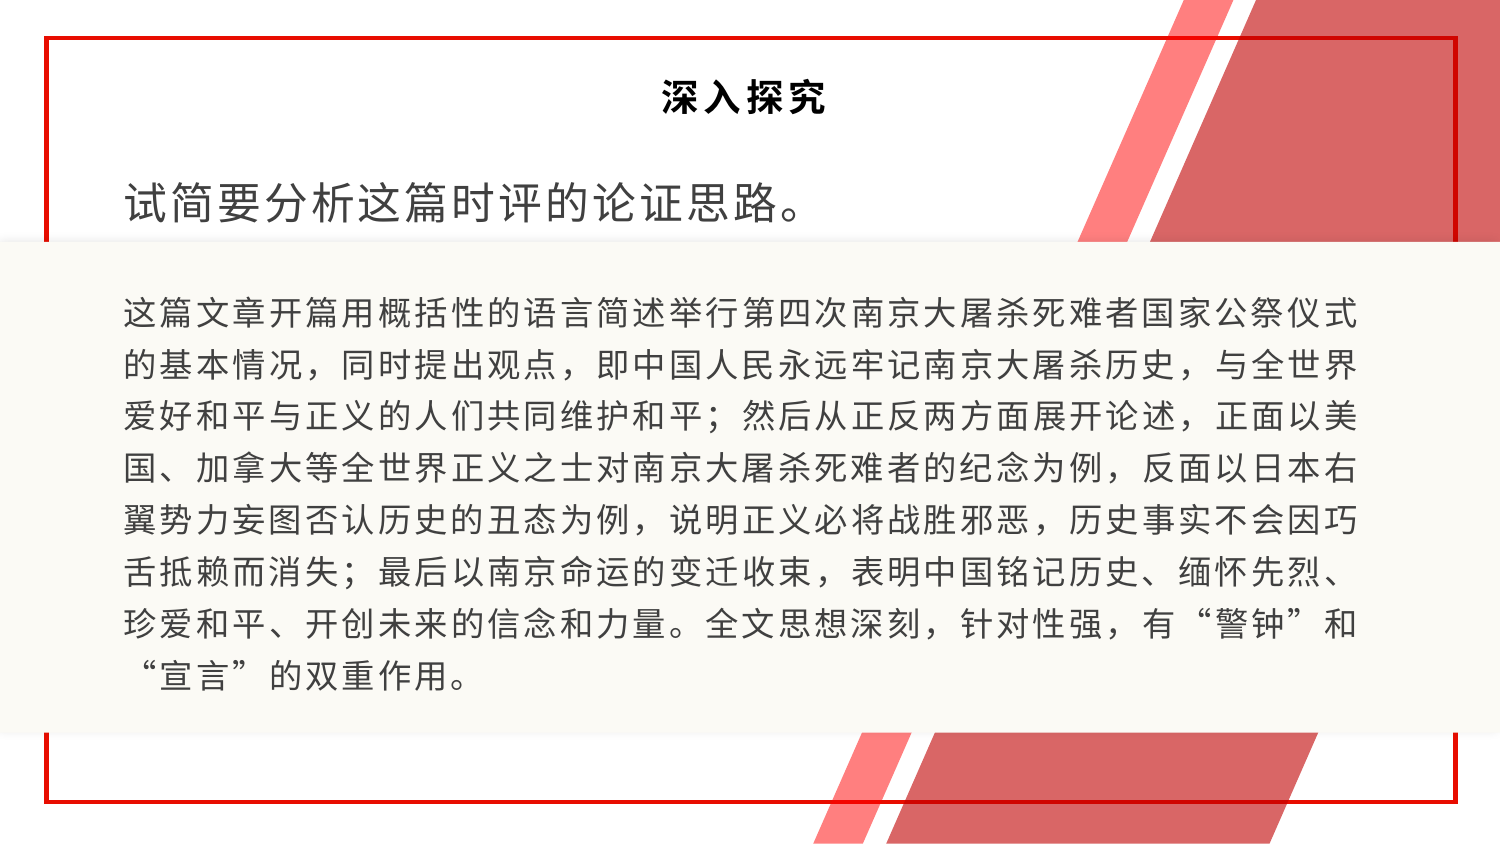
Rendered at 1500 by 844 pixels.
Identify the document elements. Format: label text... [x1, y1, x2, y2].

text_box [1150, 0, 1500, 239]
text_box [811, 736, 912, 844]
text_box [1078, 0, 1235, 238]
text_box 试简要分析这篇时评的论证思路。 [112, 175, 878, 222]
text_box [0, 241, 1500, 734]
text_box 深入探究 [650, 57, 887, 120]
text_box 这篇文章开篇用概括性的语言简述举行第四次南京大屠杀死难者国家公祭仪式的基本情况，同时提出观点，即中国人民永远牢记南京大屠杀历史，与全世界爱好和平与正义的人们共同维护和平；然后从正反两方面展开论述，正面以美国、加拿大等全世界正义之士对南京大屠杀死难者的纪念为例，反面以日本右翼势力妄图否认历史的丑态为例，说明正义必将战胜邪恶，历史事实不会因巧舌抵赖而消失；最后以南京命运的变迁收束，表明中国铭记历史、缅怀先烈、珍爱和平、开创未来的信念和力量。全文思想深刻，针对性强，有“警钟”和“宣言”的双重作用。 [112, 298, 1388, 677]
text_box [884, 736, 1318, 844]
